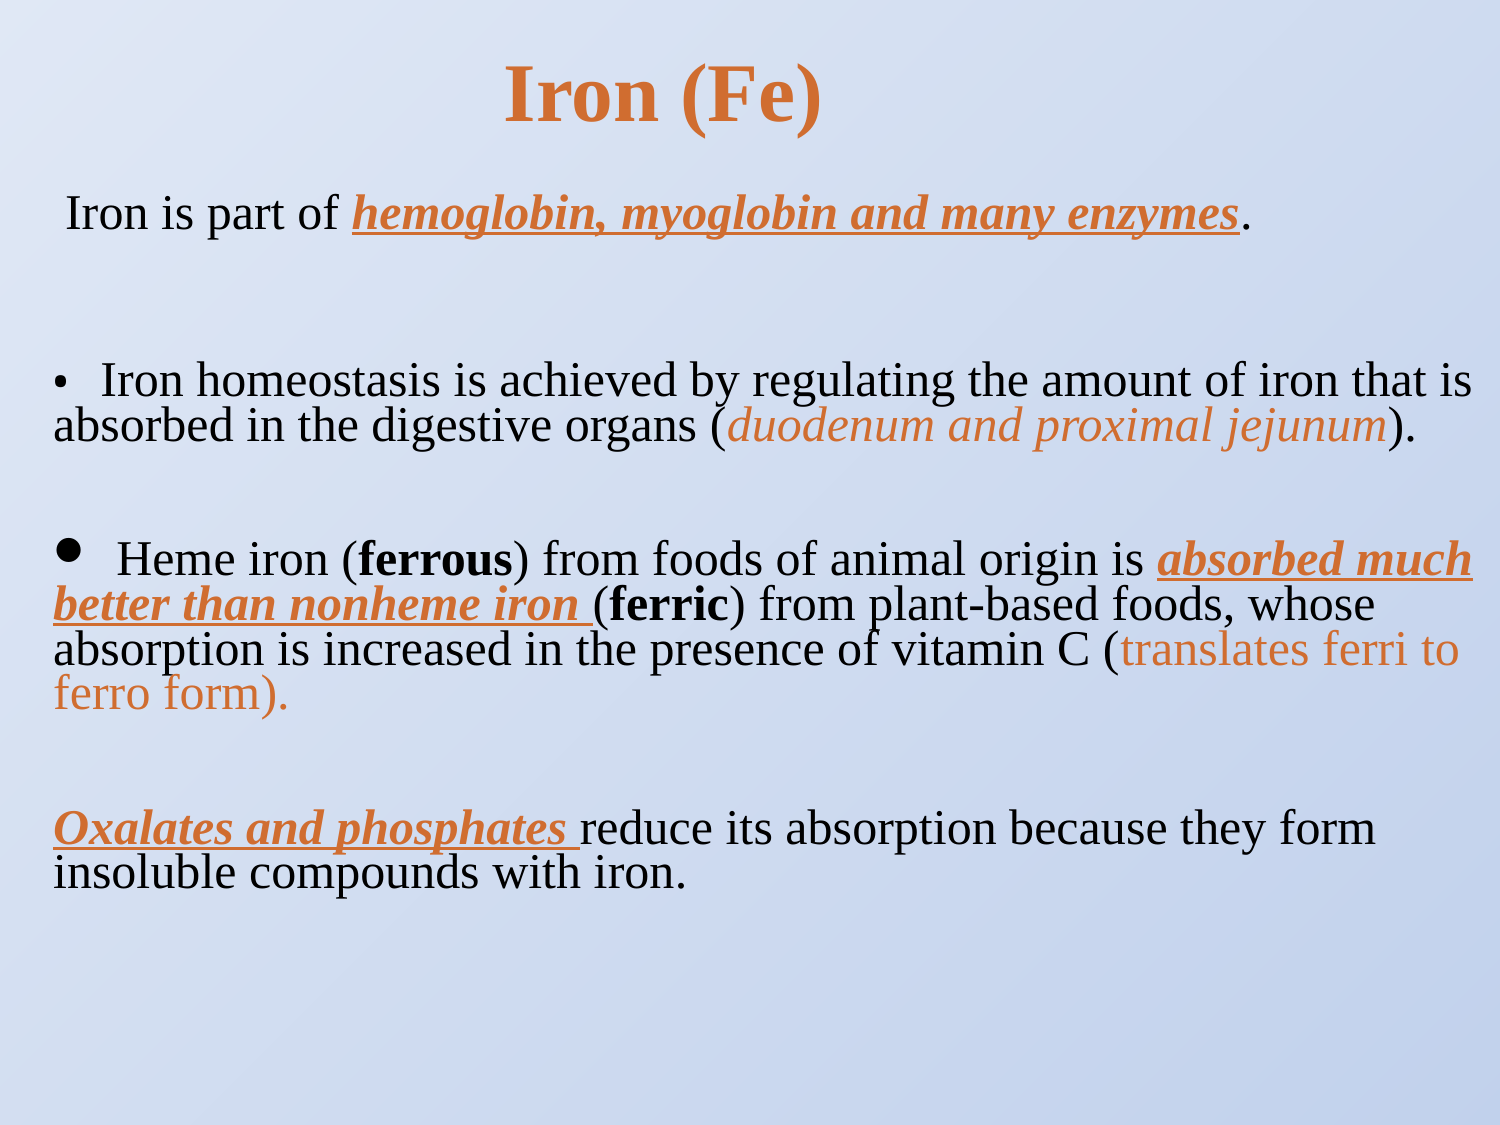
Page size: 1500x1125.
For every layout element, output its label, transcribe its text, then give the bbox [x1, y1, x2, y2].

text_box Iron is part of hemoglobin, myoglobin and many enzymes. [64, 196, 1500, 240]
text_box • Iron homeostasis is achieved by regulating the amount of iron that is absorbed in the digestive organs (duodenum and proximal jejunum). Heme iron (ferrous) from foods of animal origin is absorbed much better than nonheme iron (ferric) from plant-based foods, whose absorption is increased in the presence of vitamin C (translates ferri to ferro form). Oxalates and phosphates reduce its absorption because they form insoluble compounds with iron. [53, 361, 1489, 899]
text_box Iron (Fe) [503, 42, 824, 196]
